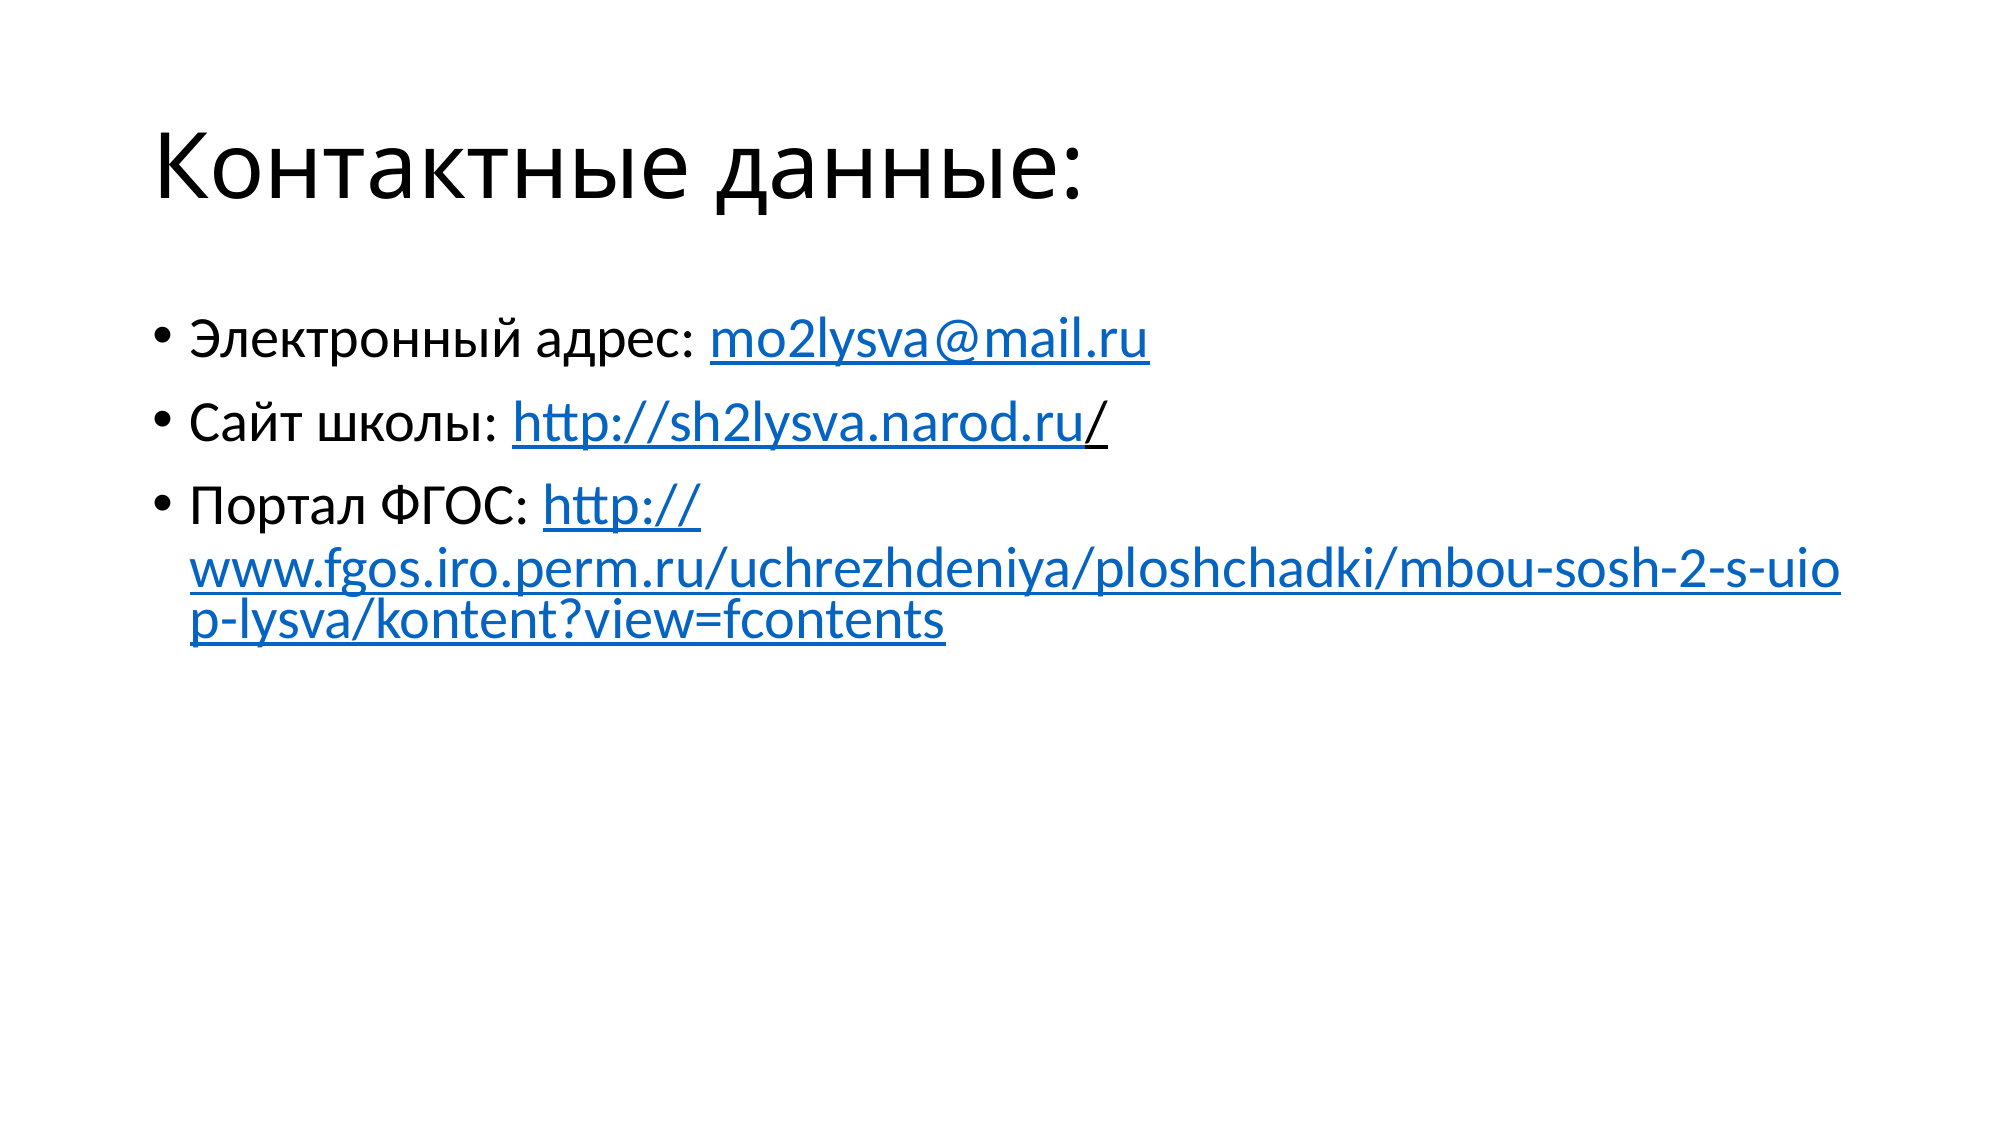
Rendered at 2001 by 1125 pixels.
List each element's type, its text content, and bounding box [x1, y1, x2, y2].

list Электронный адрес: mo2lysva@mail.ru Сайт школы: http://sh2lysva.narod.ru/ Портал ФГОС: http://www.fgos.iro.perm.ru/uchrezhdeniya/ploshchadki/mbou-sosh-2-s-uiop-lysva/kontent?view=fcontents [137, 299, 1863, 1014]
title Контактные данные: [137, 59, 1863, 278]
